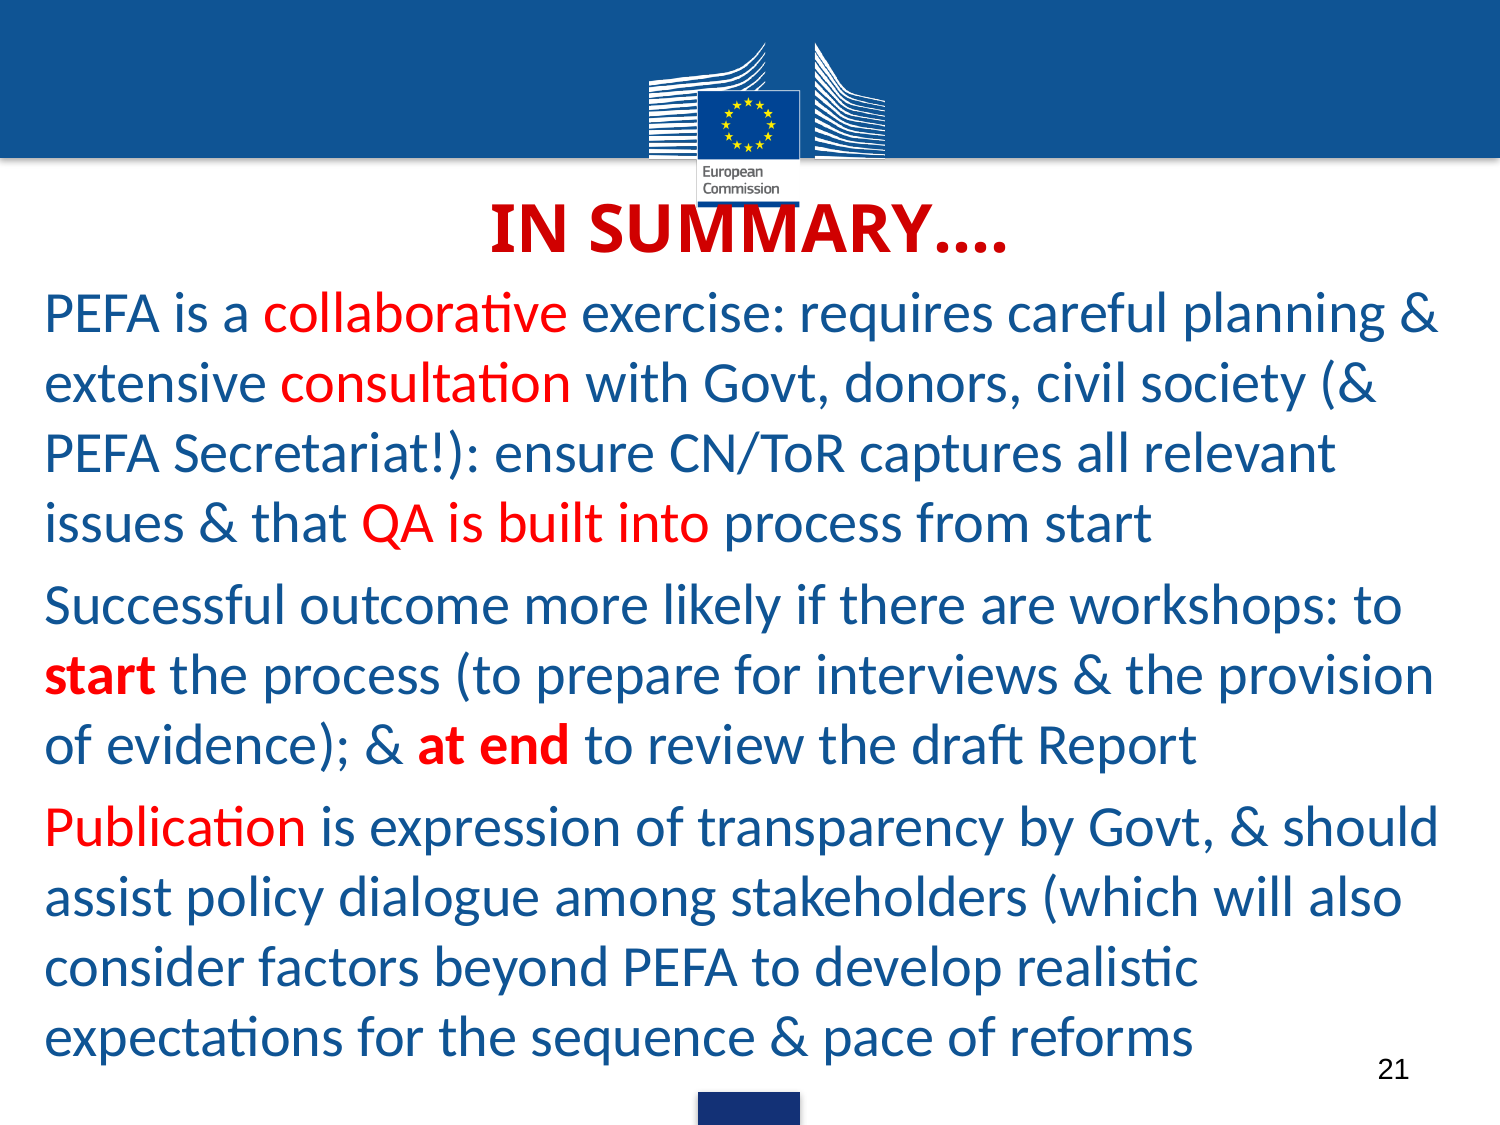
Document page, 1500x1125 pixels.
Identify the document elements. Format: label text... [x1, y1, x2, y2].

picture [649, 42, 885, 160]
footer [512, 1042, 988, 1103]
slide_number 21 [1074, 1042, 1426, 1103]
list PEFA is a collaborative exercise: requires careful planning & extensive consultation with Govt, donors, civil society (& PEFA Secretariat!): ensure CN/ToR captures all relevant issues & that QA is built into process from start Successful outcome more likely if there are workshops: to start the process (to prepare for interviews & the provision of evidence); & at end to review the draft Report Publication is expression of transparency by Govt, & should assist policy dialogue among stakeholders (which will also consider factors beyond PEFA to develop realistic expectations for the sequence & pace of reforms [29, 267, 1459, 1043]
title IN SUMMARY…. [75, 160, 1425, 267]
